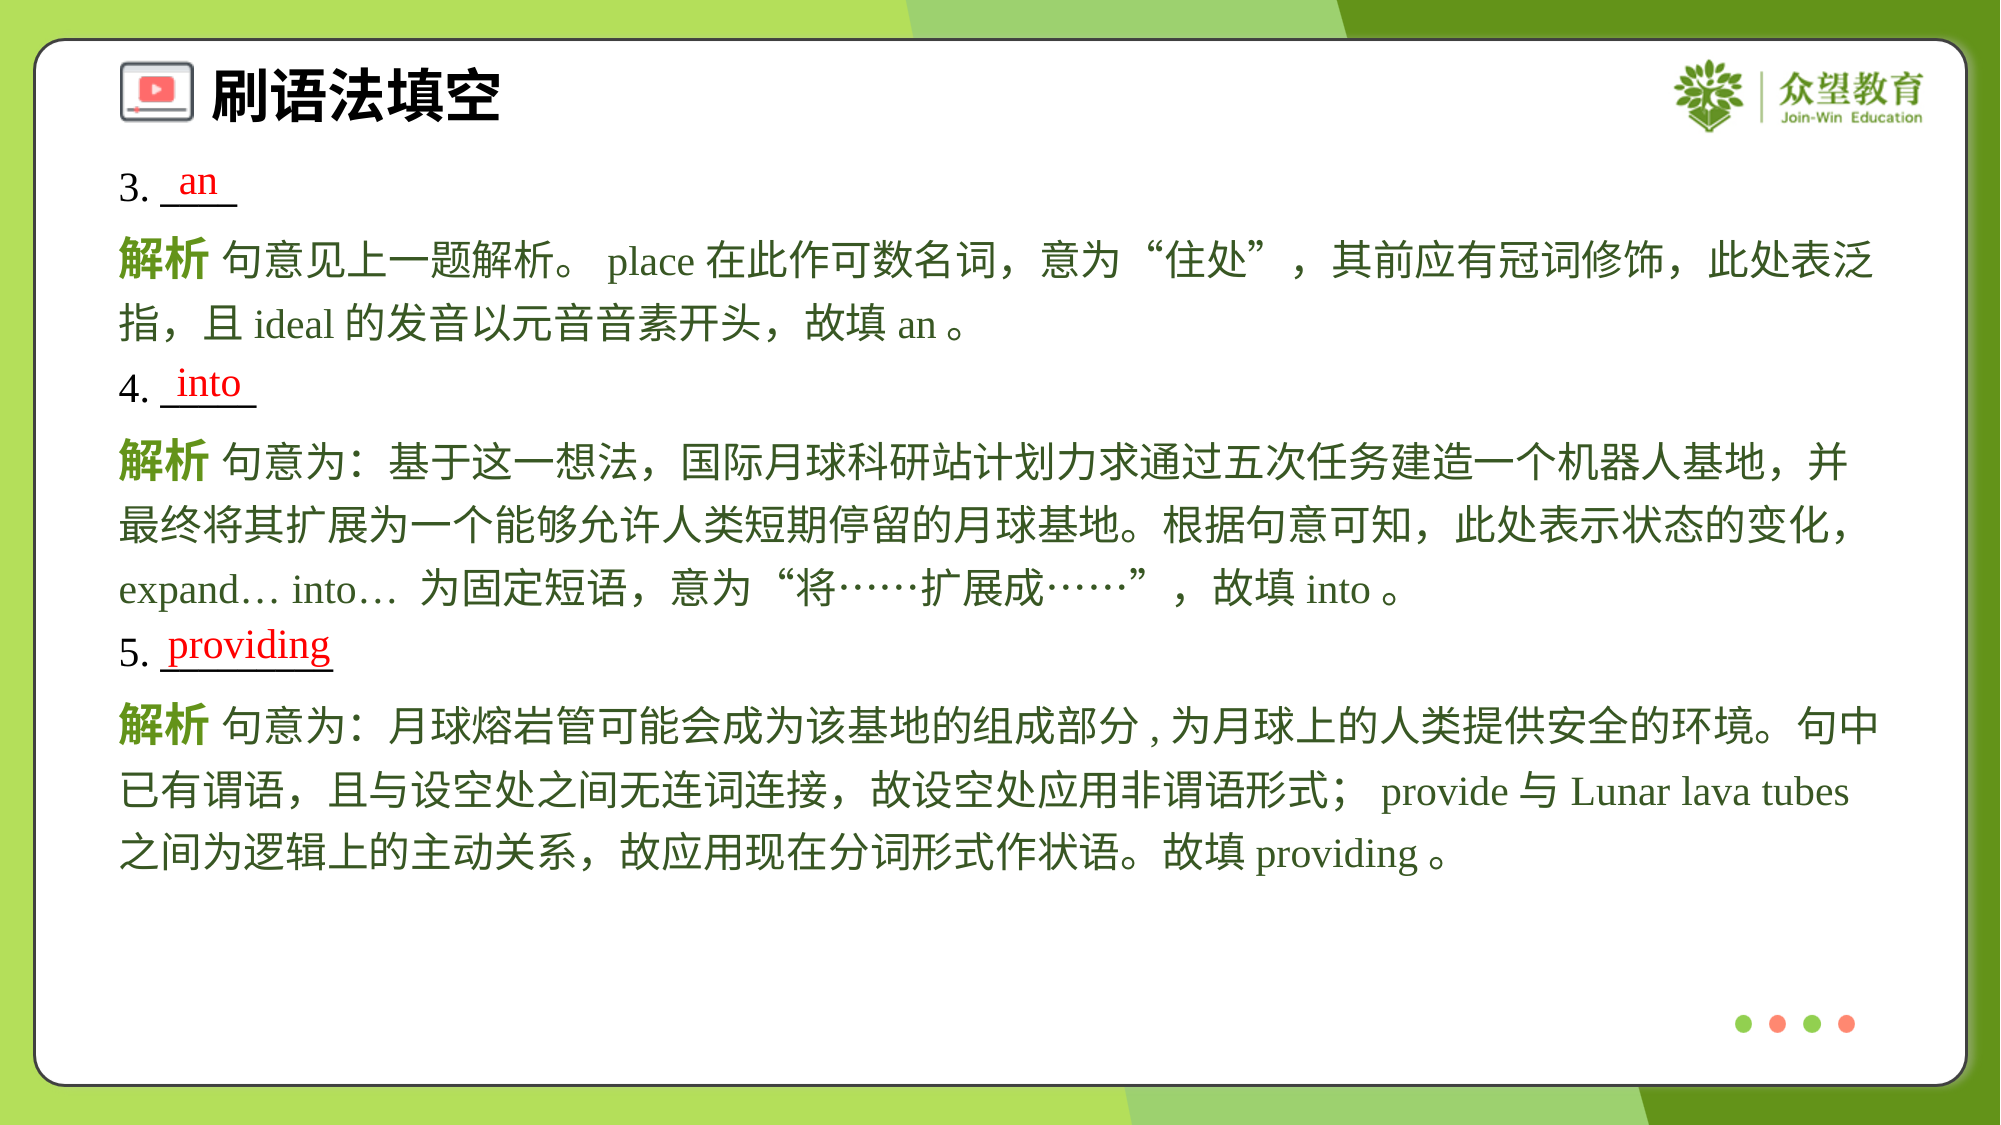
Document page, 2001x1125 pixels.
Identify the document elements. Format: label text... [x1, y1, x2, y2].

picture [0, 0, 2000, 1125]
text_box 4. _____ [118, 348, 1883, 406]
text_box 解析 句意为：月球熔岩管可能会成为该基地的组成部分,为月球上的人类提供安全的环境。句中已有谓语，且与设空处之间无连词连接，故设空处应用非谓语形式；provide与Lunar lava tubes之间为逻辑上的主动关系，故应用现在分词形式作状语。故填providing。 [118, 682, 1883, 872]
text_box into [172, 342, 246, 400]
text_box an [174, 140, 223, 199]
text_box 解析 句意为：基于这一想法，国际月球科研站计划力求通过五次任务建造一个机器人基地，并最终将其扩展为一个能够允许人类短期停留的月球基地。根据句意可知，此处表示状态的变化，expand… into… 为固定短语，意为“将……扩展成……”，故填into。 [118, 417, 1883, 607]
text_box 3. ____ [118, 146, 1883, 204]
text_box 5. _________ [118, 612, 1883, 670]
text_box providing [163, 604, 335, 663]
text_box 解析 句意见上一题解析。place在此作可数名词，意为“住处”，其前应有冠词修饰，此处表泛指，且ideal的发音以元音音素开头，故填an。 [118, 215, 1883, 343]
